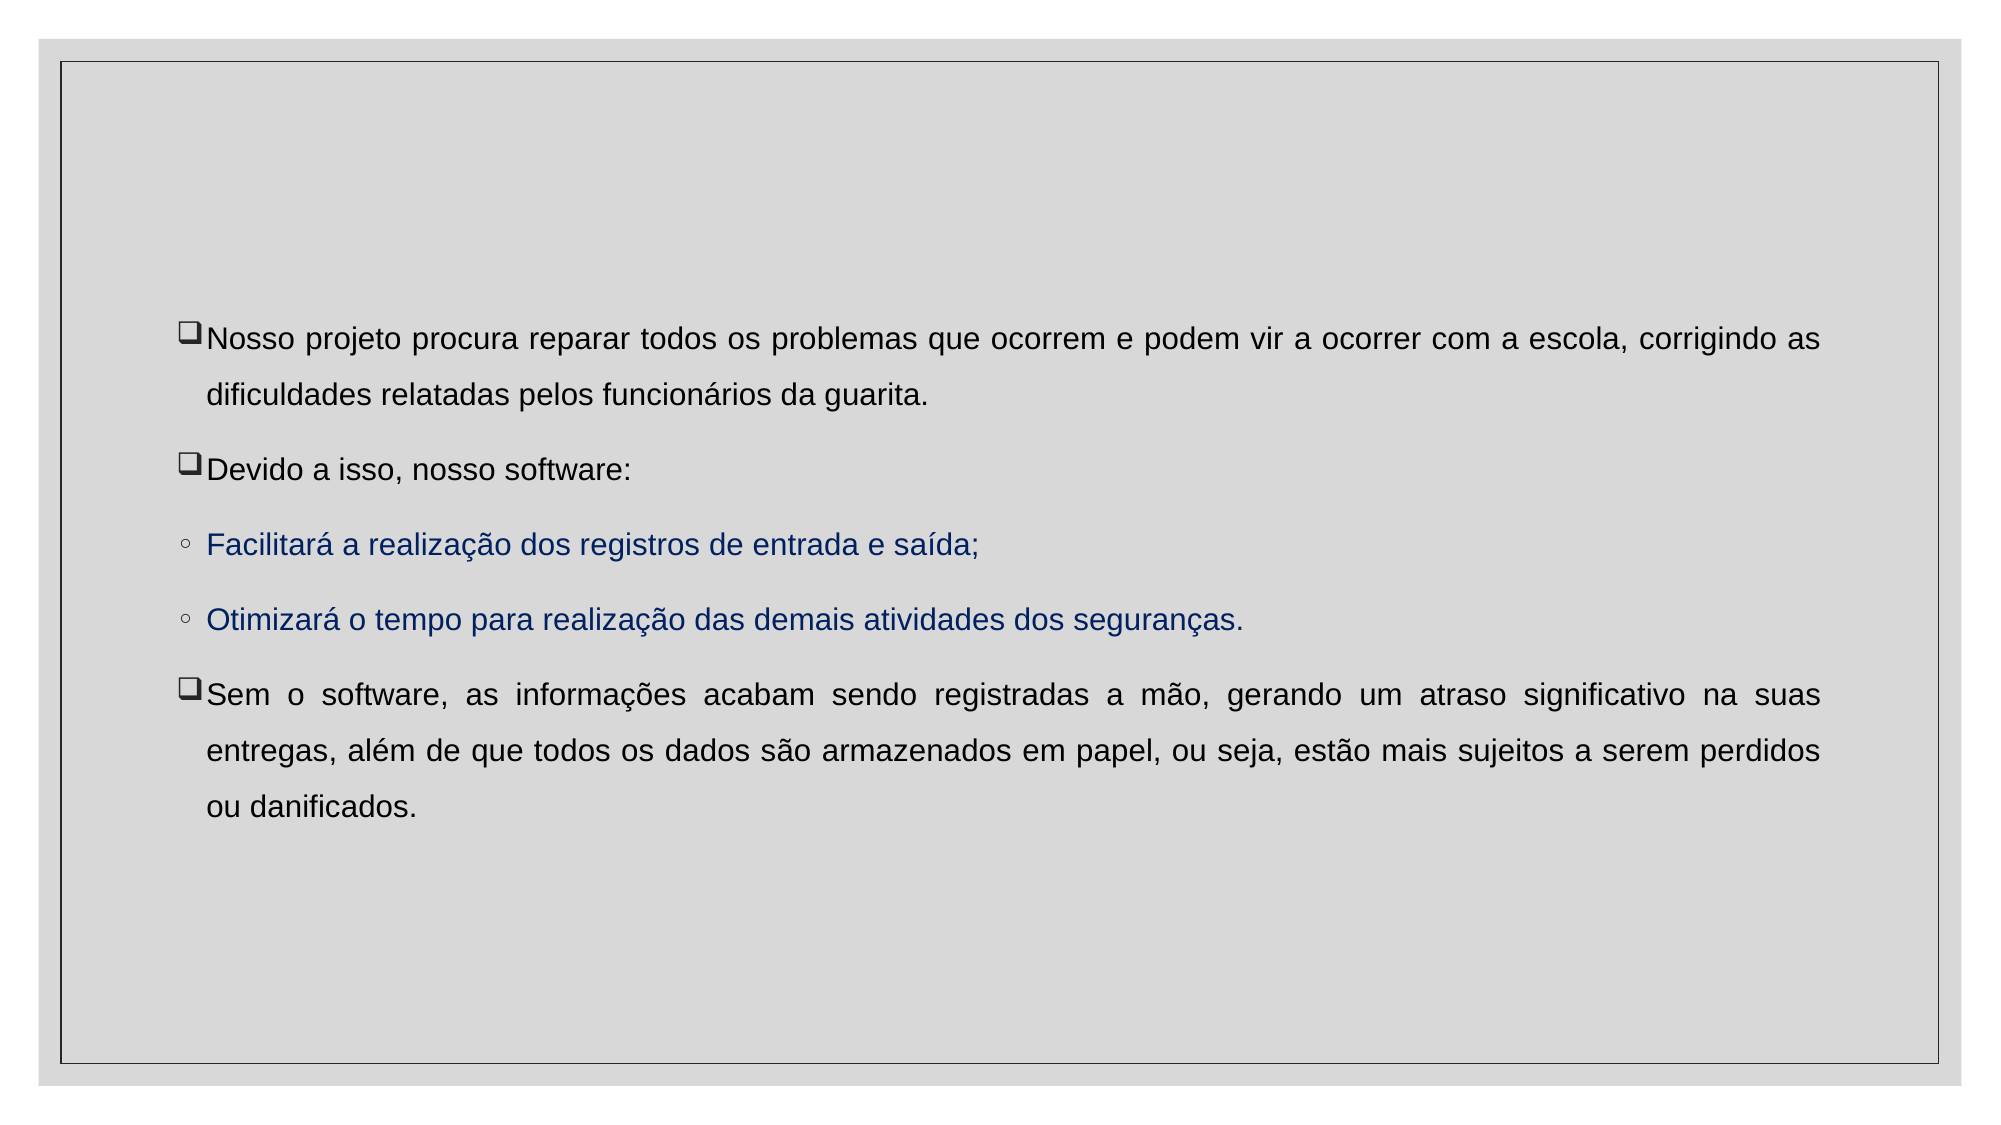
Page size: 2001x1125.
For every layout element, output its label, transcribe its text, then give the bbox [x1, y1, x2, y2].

list Nosso projeto procura reparar todos os problemas que ocorrem e podem vir a ocorrer com a escola, corrigindo as dificuldades relatadas pelos funcionários da guarita. Devido a isso, nosso software: Facilitará a realização dos registros de entrada e saída; Otimizará o tempo para realização das demais atividades dos seguranças. Sem o software, as informações acabam sendo registradas a mão, gerando um atraso significativo na suas entregas, além de que todos os dados são armazenados em papel, ou seja, estão mais sujeitos a serem perdidos ou danificados. [161, 292, 1839, 833]
